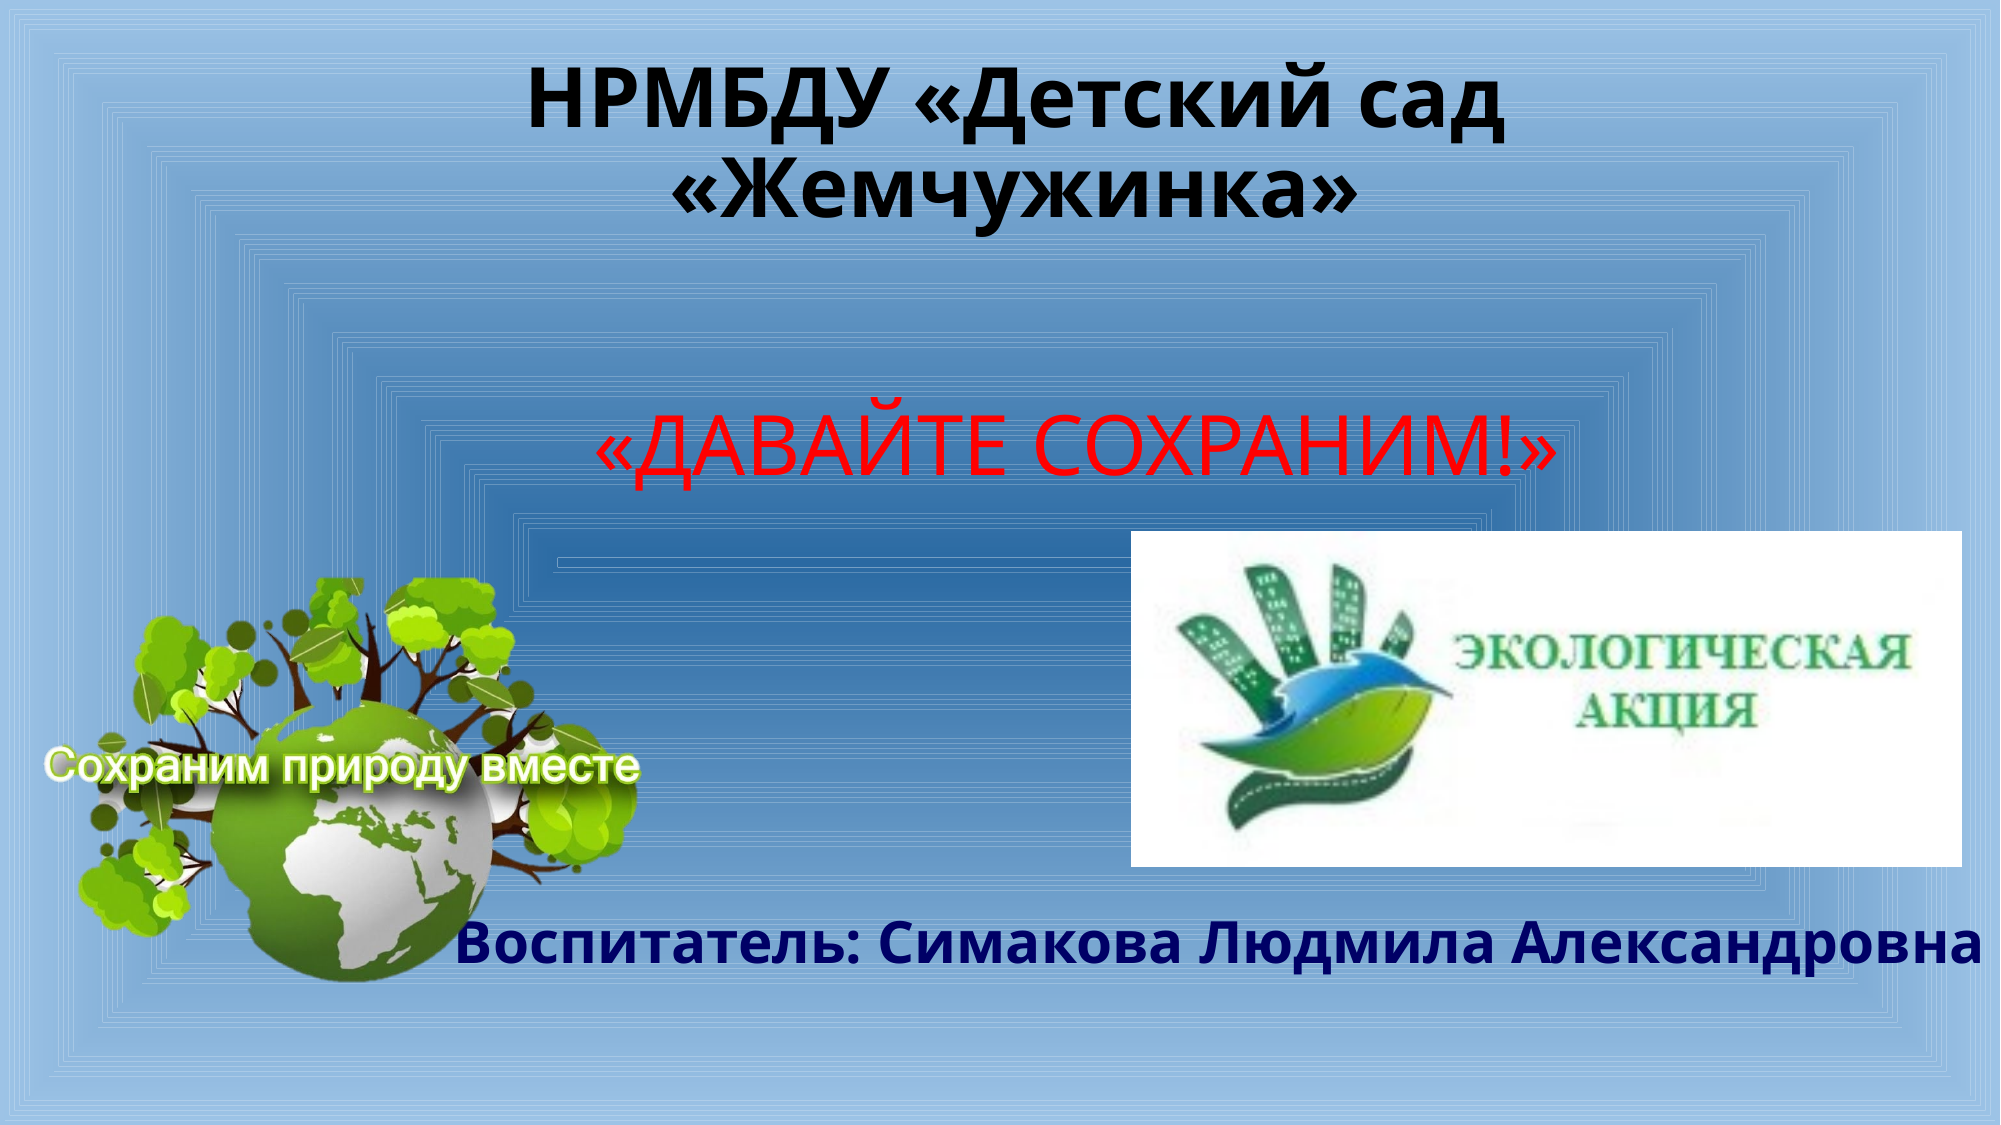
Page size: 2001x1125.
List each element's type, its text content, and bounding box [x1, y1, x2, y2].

title НРМБДУ «Детский сад «Жемчужинка» [152, 36, 1878, 255]
picture [1131, 531, 1962, 867]
picture [0, 531, 762, 997]
text_box «ДАВАЙТЕ СОХРАНИМ!» [223, 384, 1931, 500]
text_box Воспитатель: Симакова Людмила Александровна [762, 897, 2000, 983]
